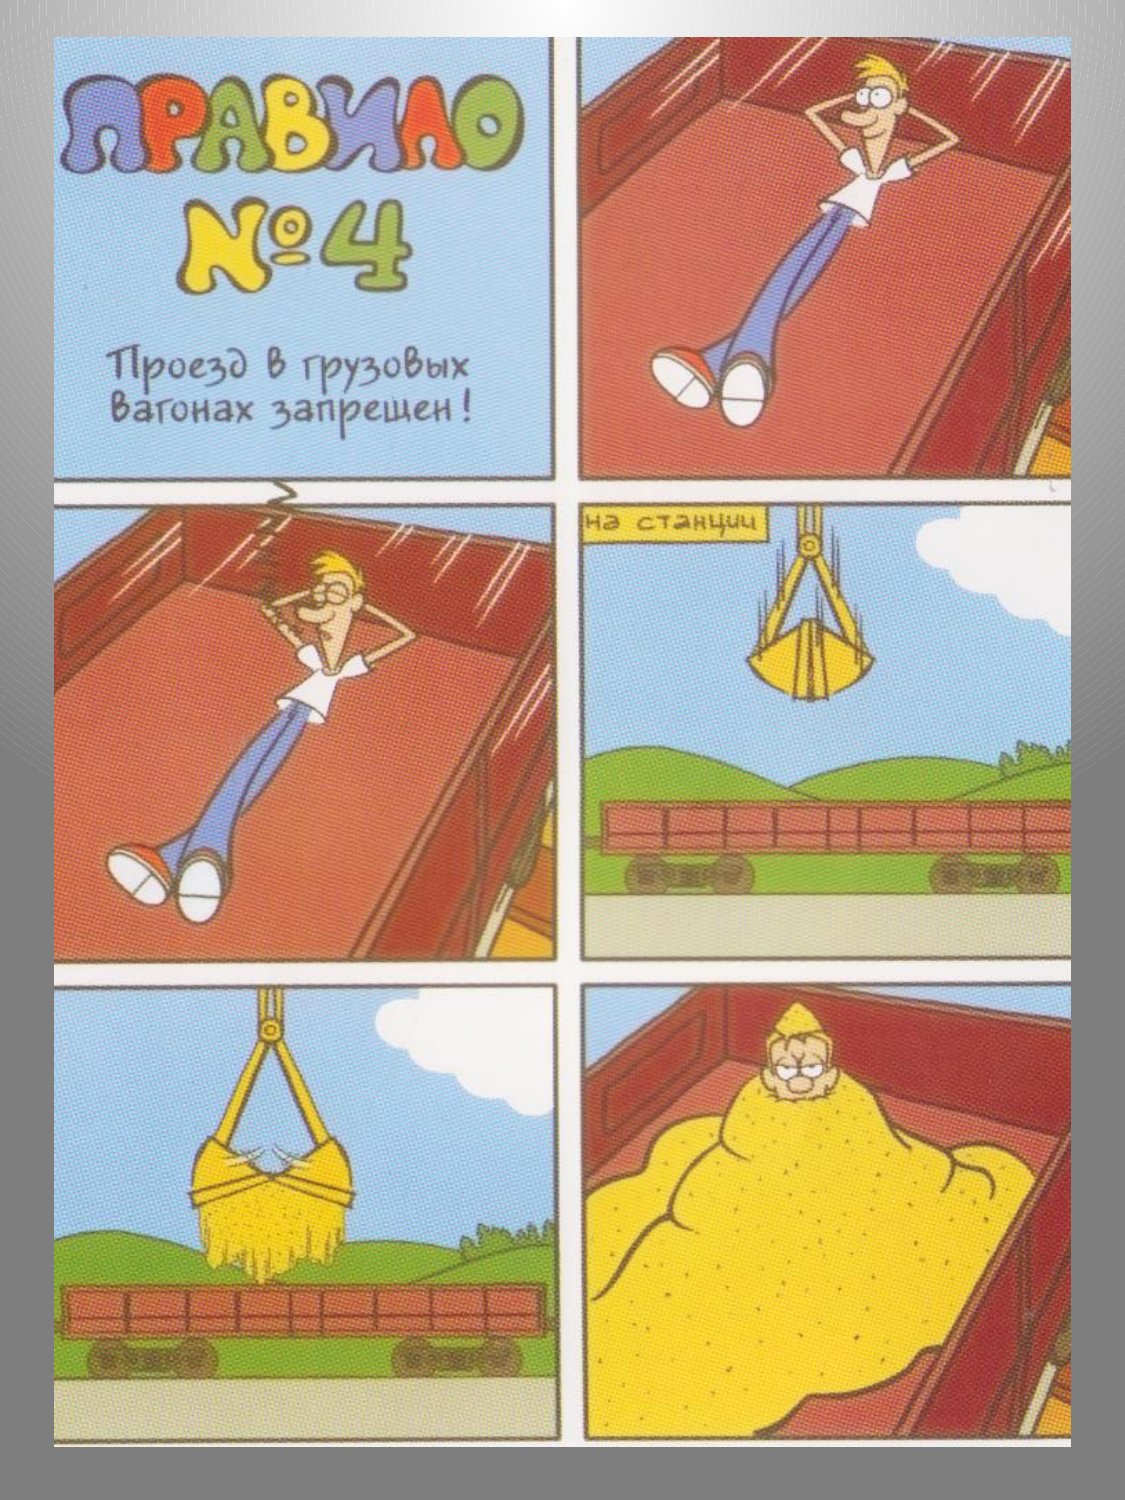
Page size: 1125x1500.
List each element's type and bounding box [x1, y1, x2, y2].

picture [54, 37, 1071, 1448]
